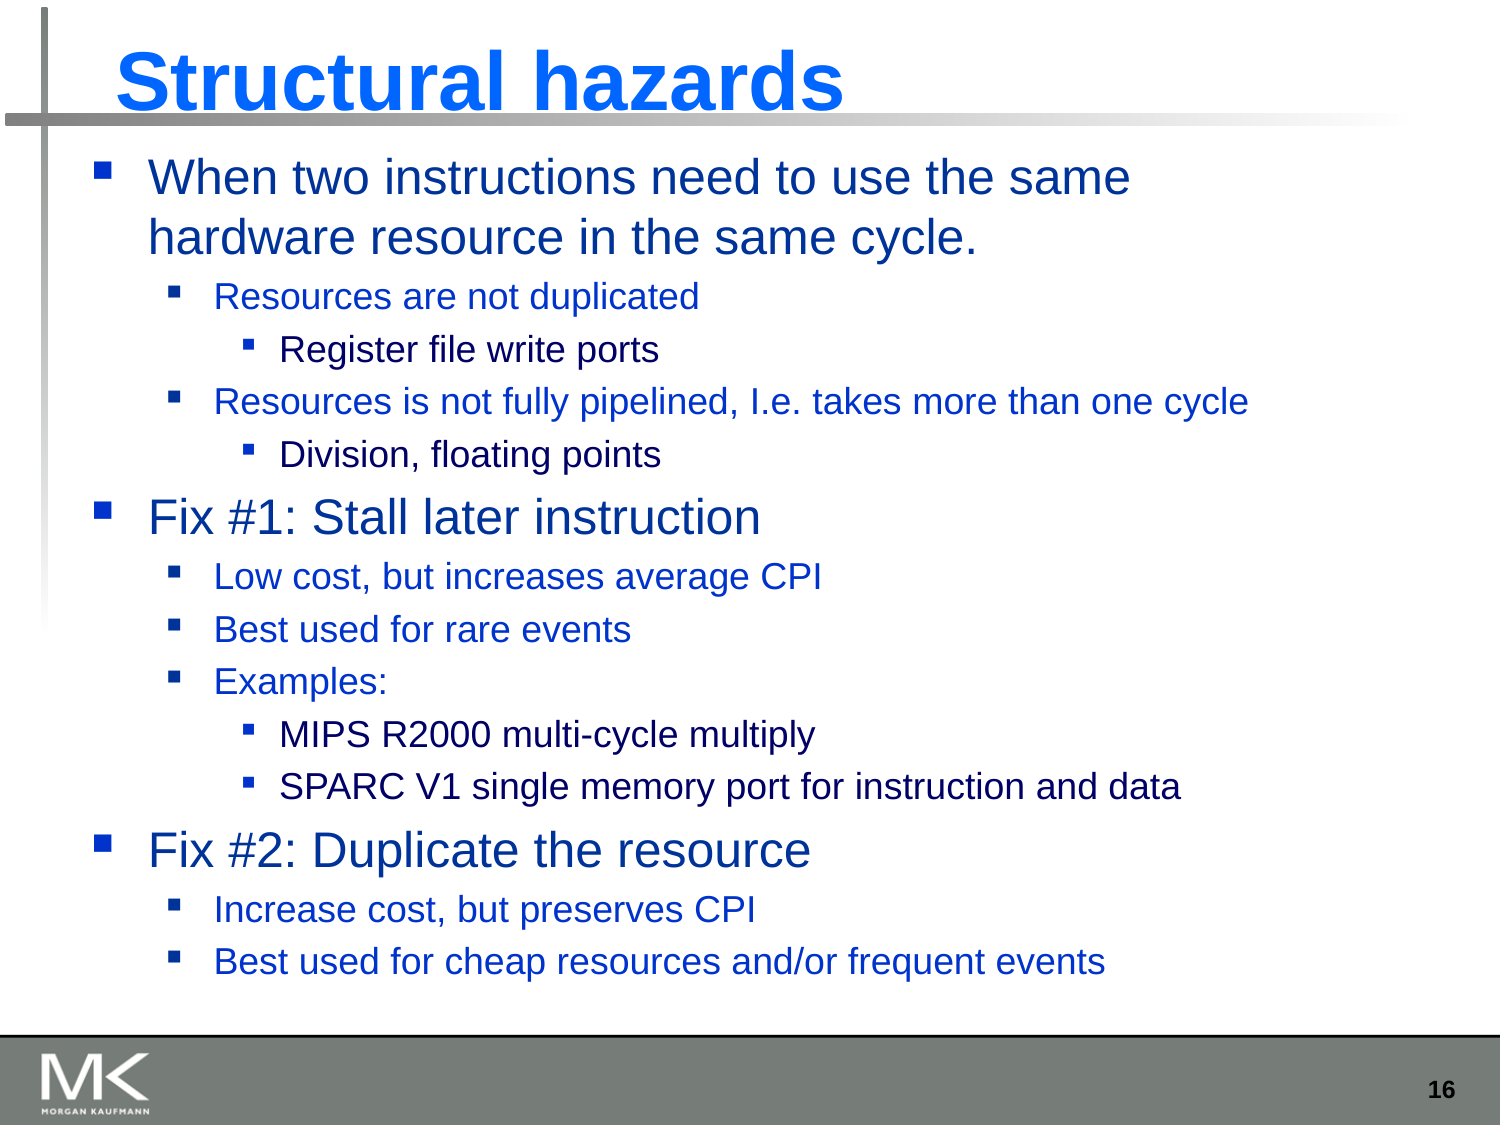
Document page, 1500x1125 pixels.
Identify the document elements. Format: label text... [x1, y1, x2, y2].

list When two instructions need to use the same hardware resource in the same cycle. Resources are not duplicated Register file write ports Resources is not fully pipelined, I.e. takes more than one cycle Division, floating points Fix #1: Stall later instruction Low cost, but increases average CPI Best used for rare events Examples: MIPS R2000 multi-cycle multiply SPARC V1 single memory port for instruction and data Fix #2: Duplicate the resource Increase cost, but preserves CPI Best used for cheap resources and/or frequent events [76, 136, 1352, 871]
picture [29, 1046, 160, 1123]
title Structural hazards [100, 18, 1460, 135]
